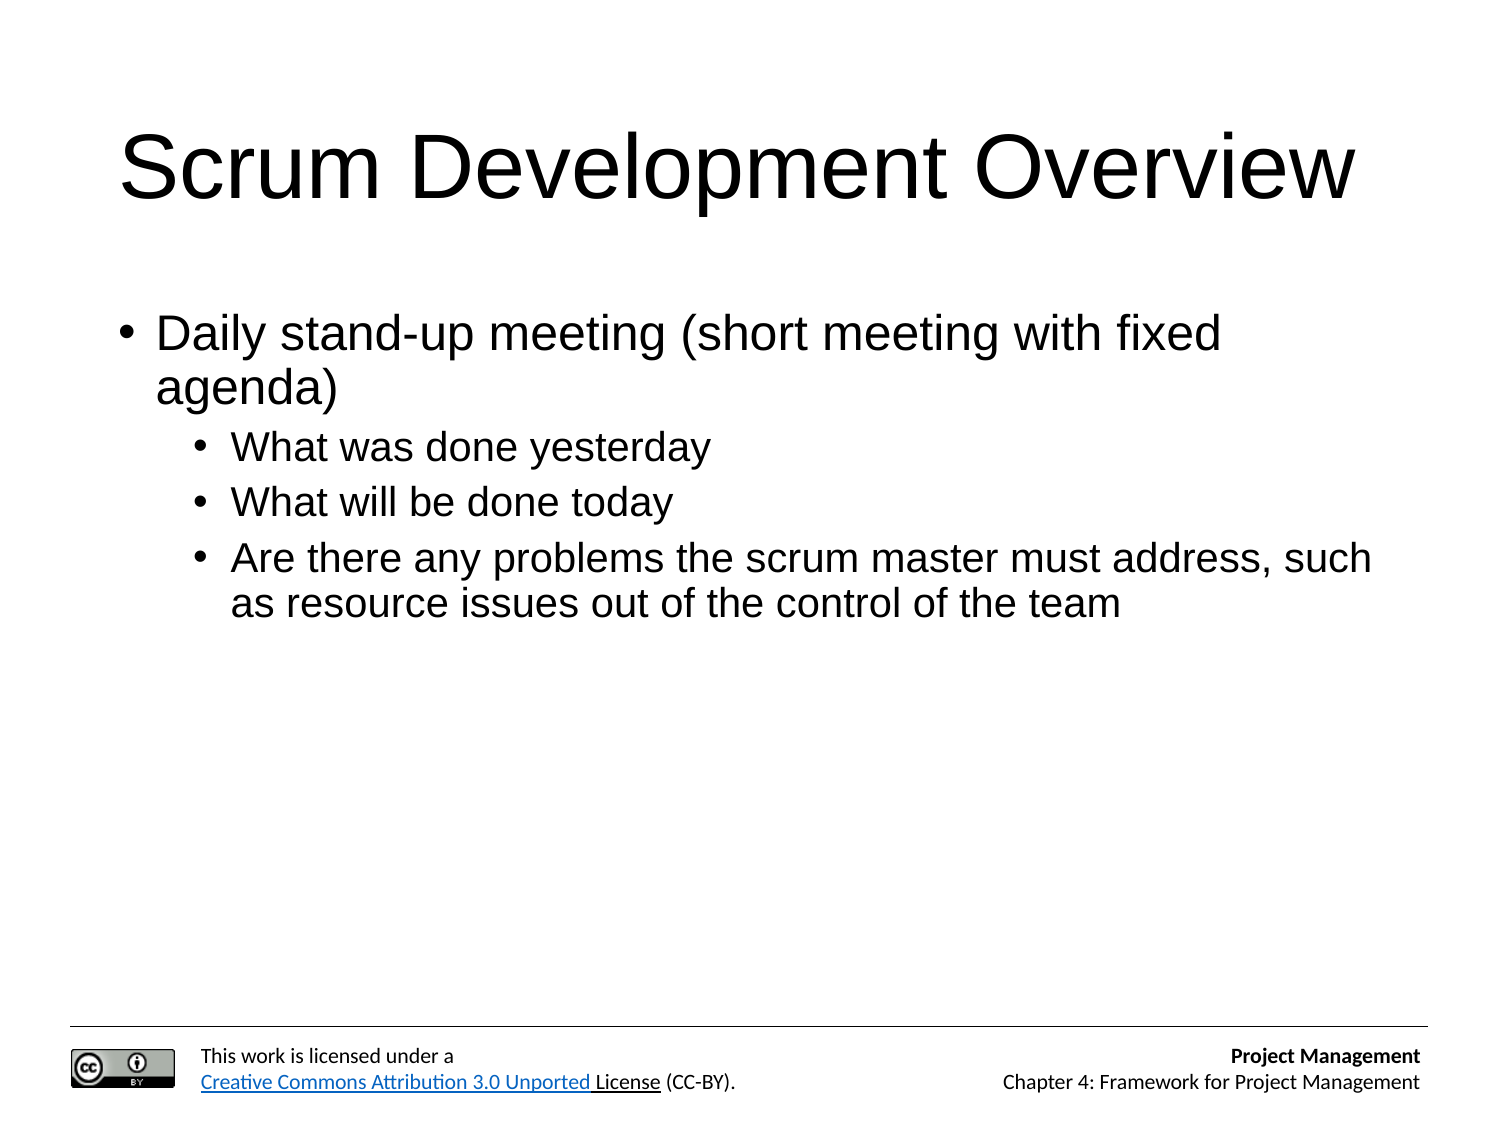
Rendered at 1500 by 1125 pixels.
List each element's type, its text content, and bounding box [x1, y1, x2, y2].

picture [71, 1049, 175, 1088]
title Scrum Development Overview [103, 59, 1397, 278]
list Daily stand-up meeting (short meeting with fixed agenda) What was done yesterday What will be done today Are there any problems the scrum master must address, such as resource issues out of the control of the team [103, 299, 1397, 1014]
